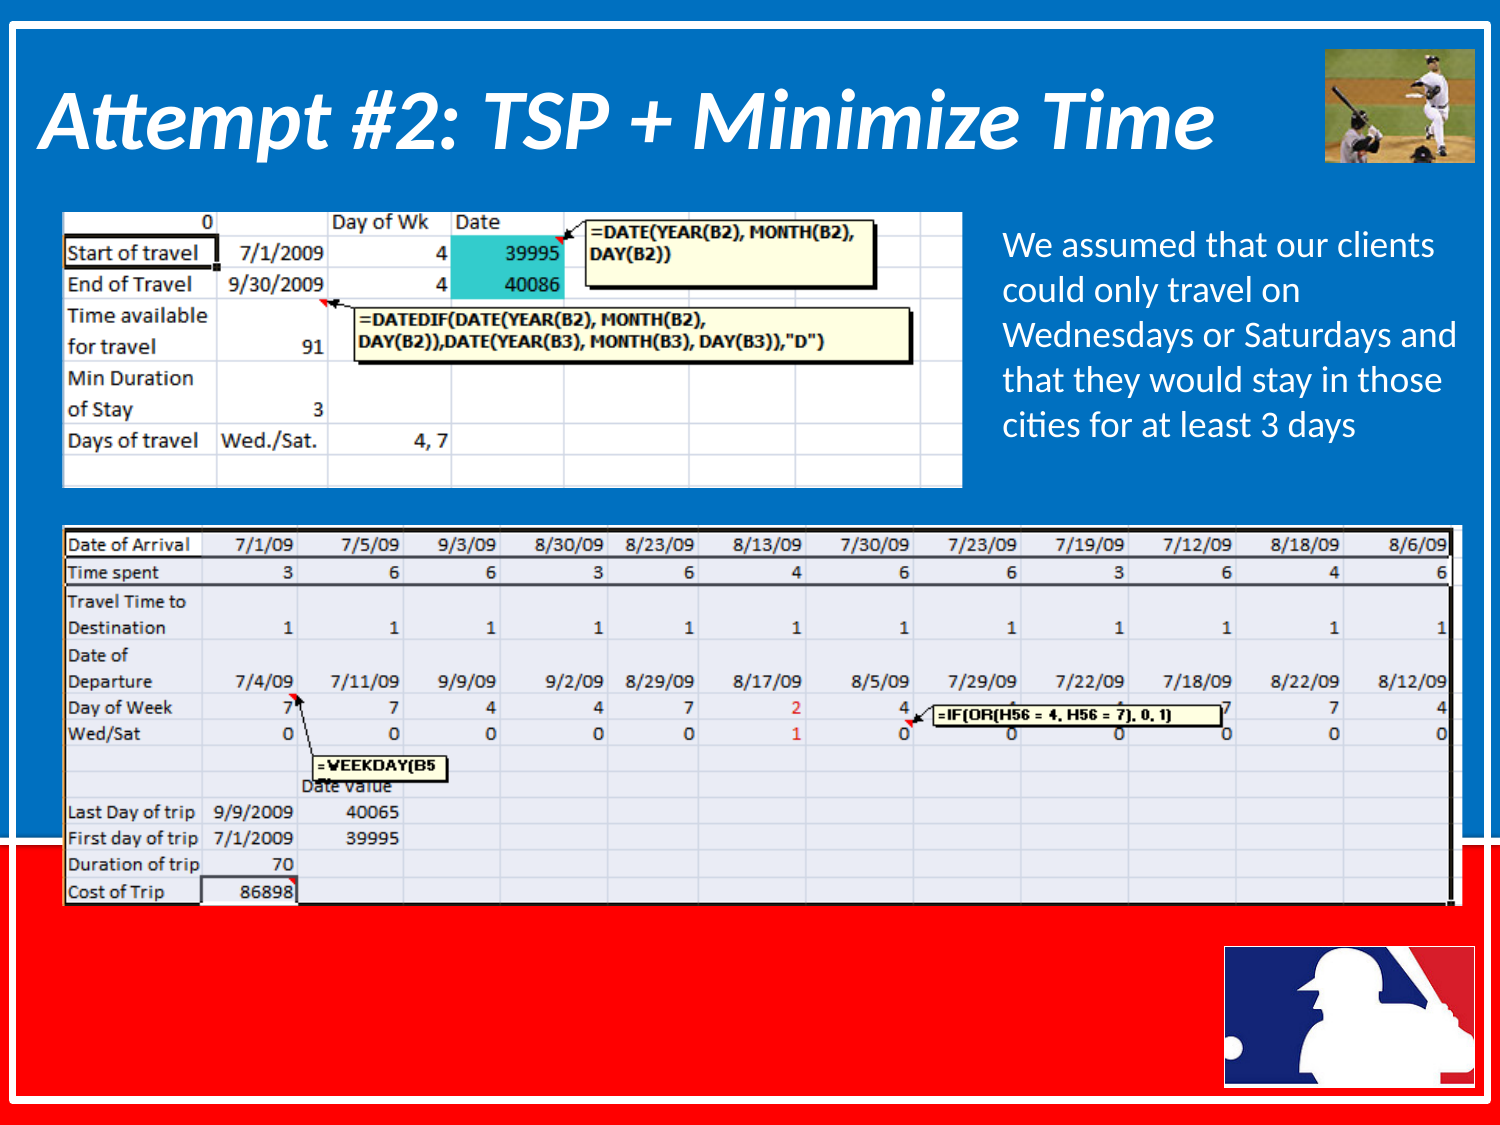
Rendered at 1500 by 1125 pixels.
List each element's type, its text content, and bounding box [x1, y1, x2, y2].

text_box We assumed that our clients could only travel on Wednesdays or Saturdays and that they would stay in those cities for at least 3 days [987, 212, 1500, 453]
title Attempt #2: TSP + Minimize Time [24, 12, 1325, 218]
picture [62, 524, 1463, 906]
picture [1324, 49, 1475, 163]
picture [1225, 947, 1474, 1087]
picture [62, 212, 963, 488]
